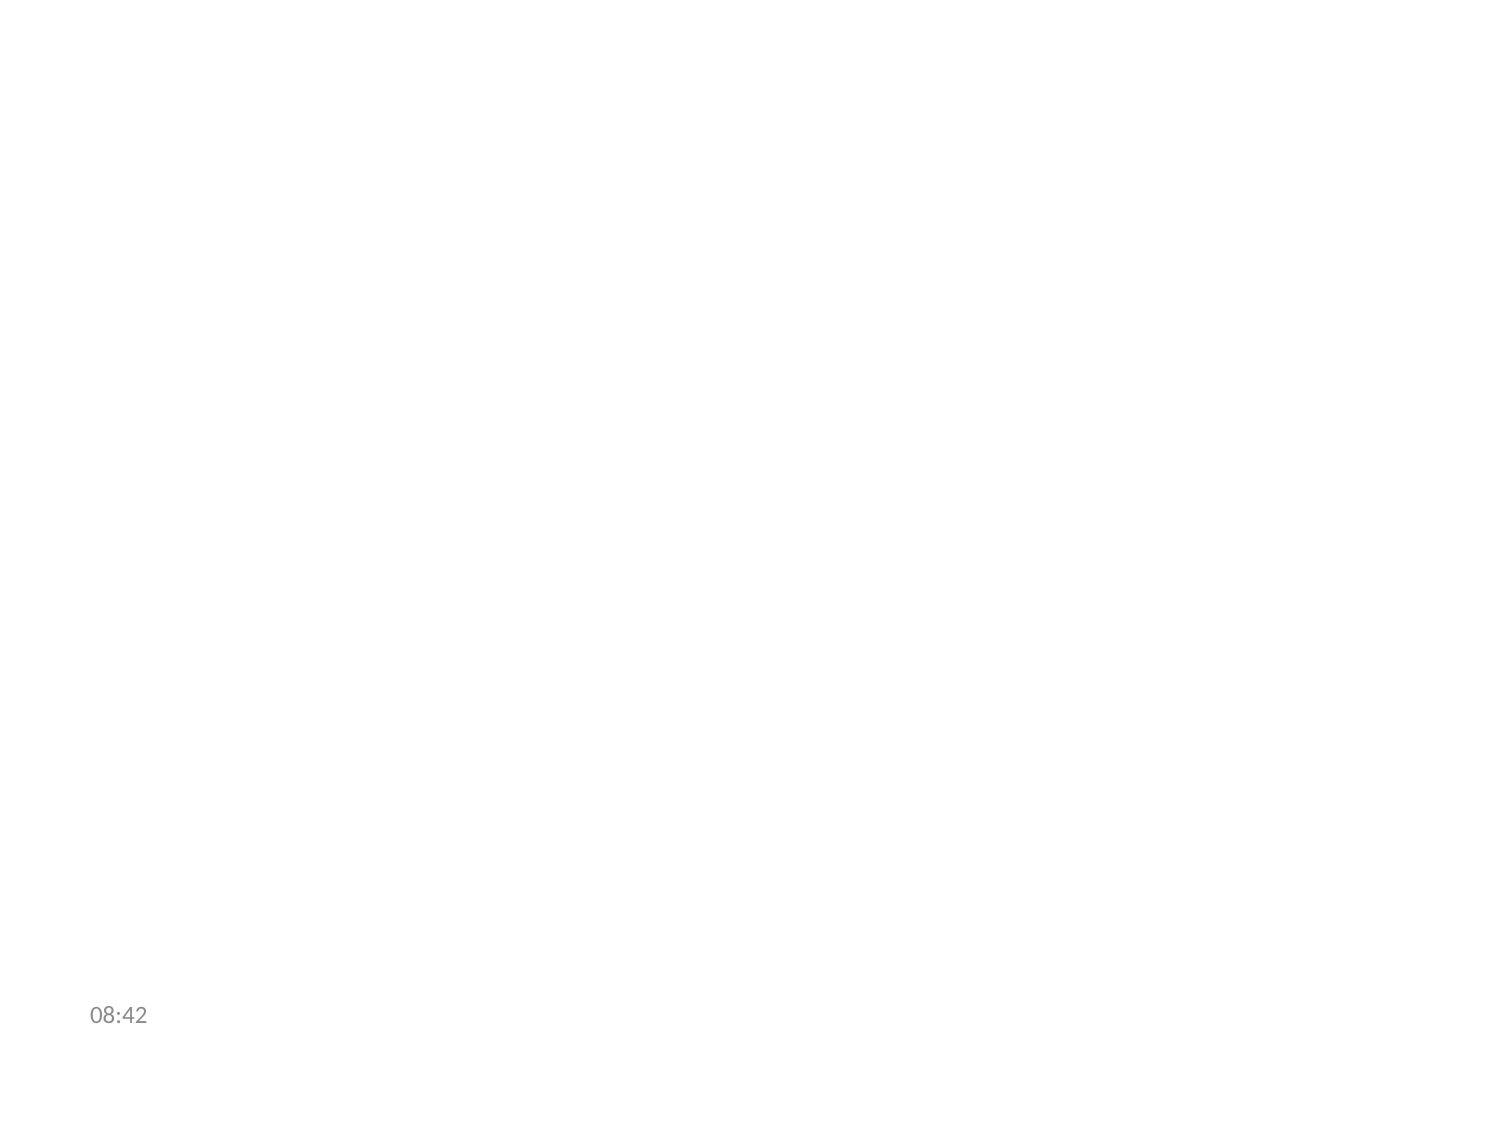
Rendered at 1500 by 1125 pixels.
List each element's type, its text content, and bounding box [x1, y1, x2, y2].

text_box 15:35 [75, 983, 425, 1044]
